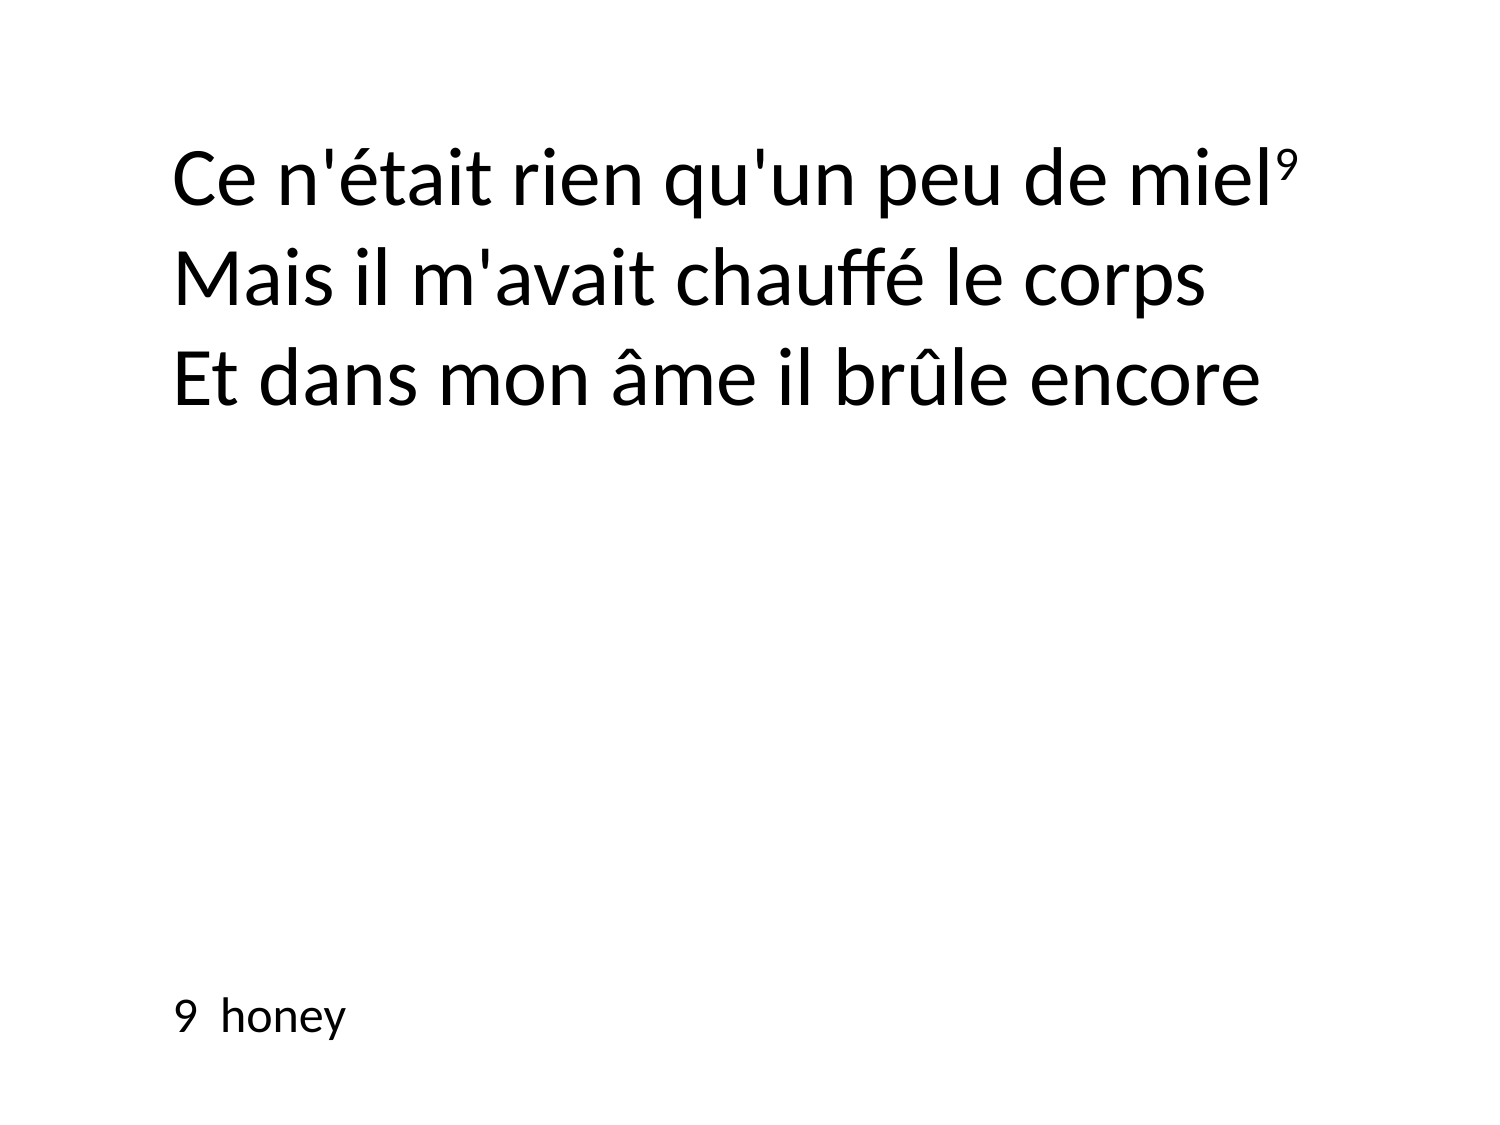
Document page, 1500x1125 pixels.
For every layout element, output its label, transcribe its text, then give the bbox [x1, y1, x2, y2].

text_box Ce n'était rien qu'un peu de miel9 Mais il m'avait chauffé le corps Et dans mon âme il brûle encore [157, 114, 1315, 530]
text_box 9 honey [157, 974, 362, 1050]
